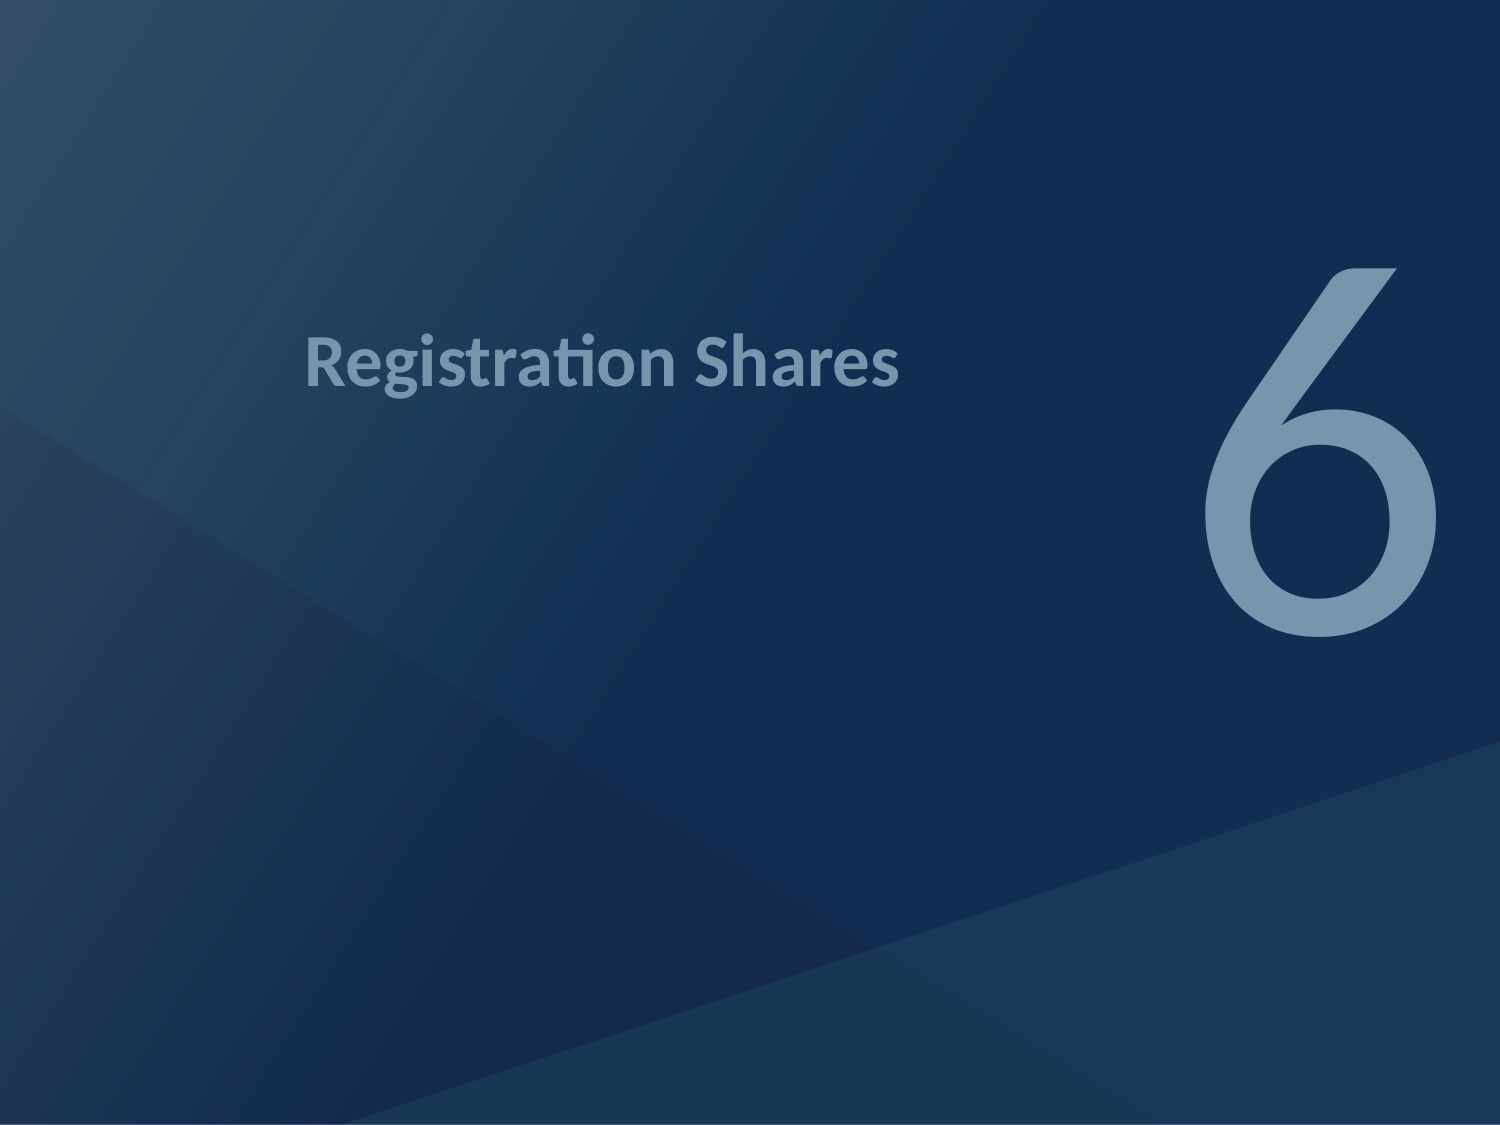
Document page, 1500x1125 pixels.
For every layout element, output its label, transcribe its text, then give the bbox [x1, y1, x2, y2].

list 6 [883, 159, 1471, 750]
title Registration Shares [289, 304, 883, 709]
picture [0, 0, 1500, 1125]
